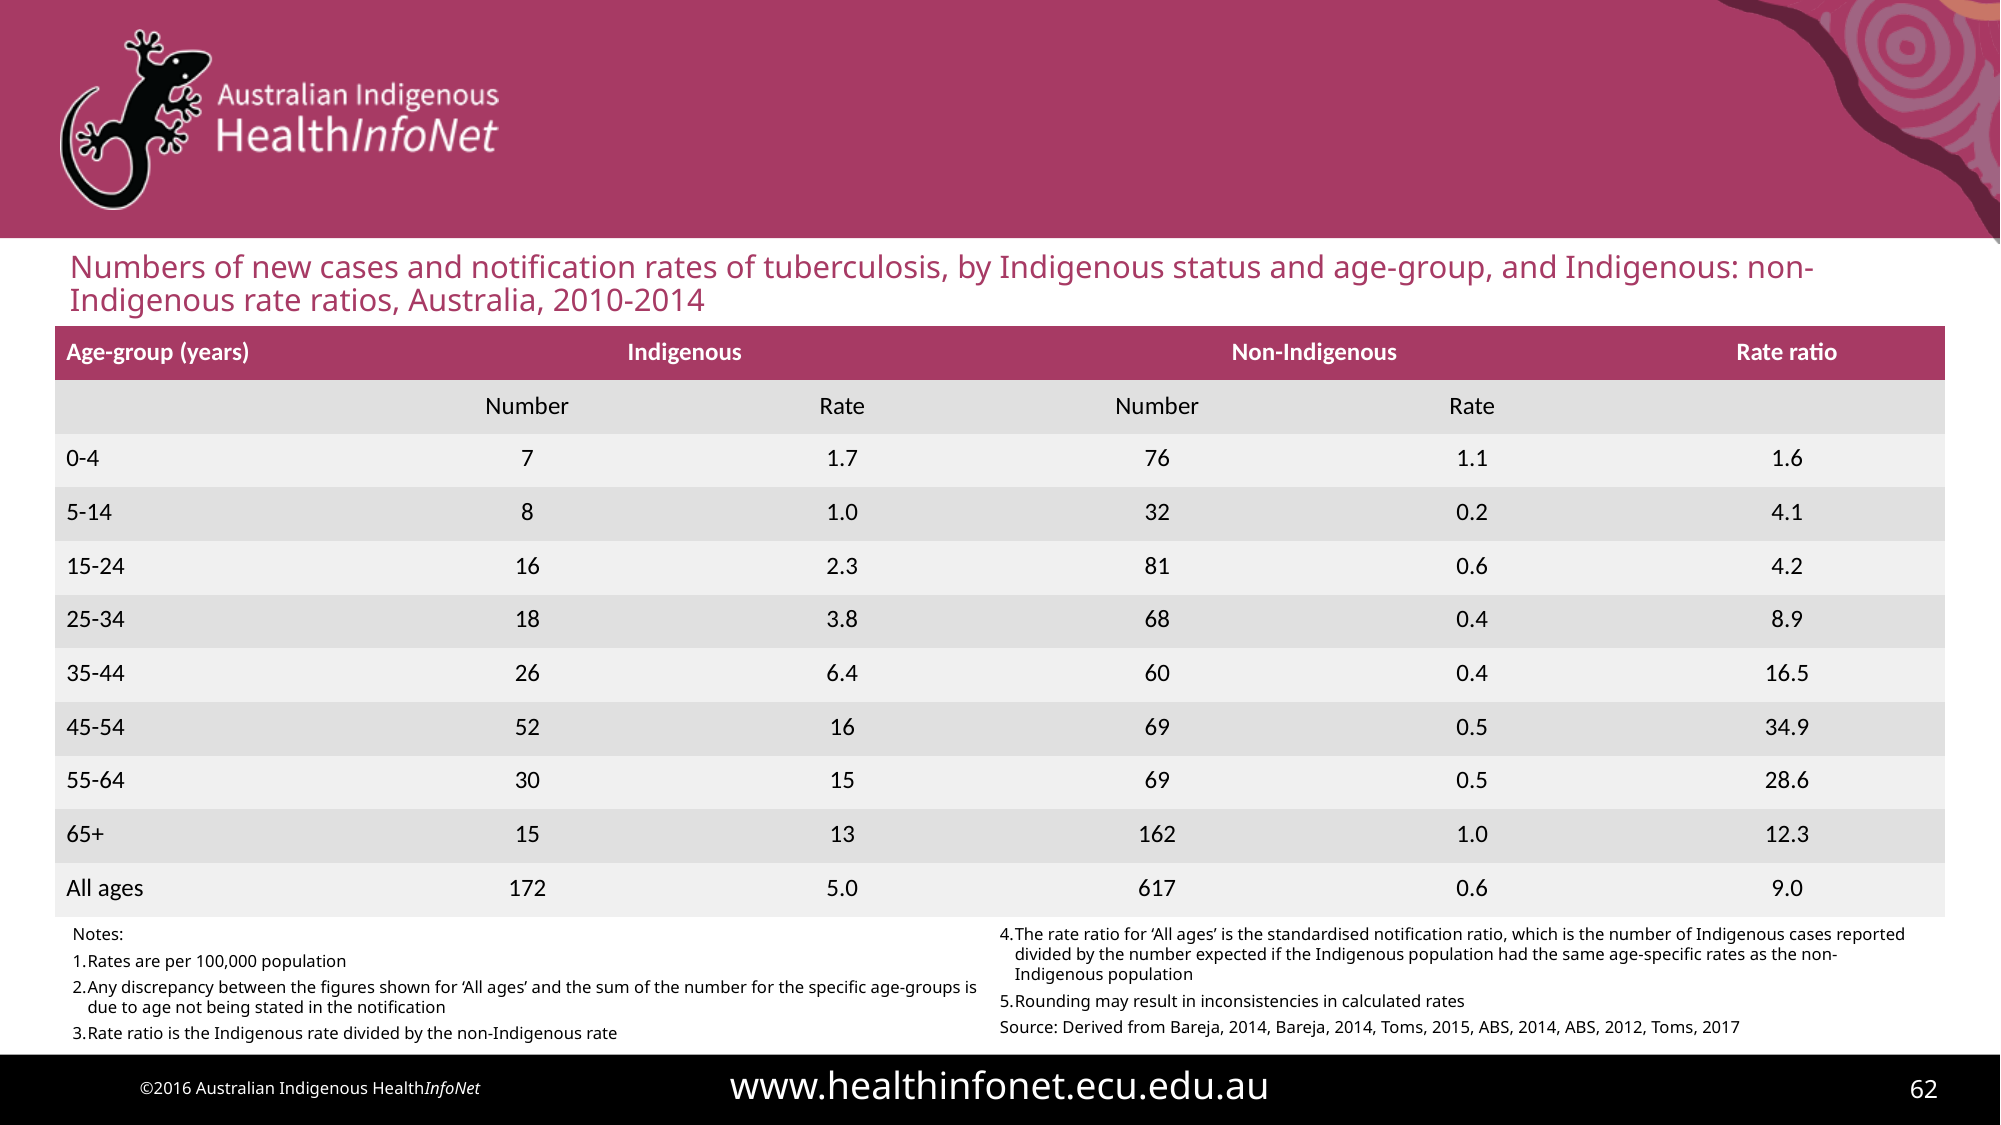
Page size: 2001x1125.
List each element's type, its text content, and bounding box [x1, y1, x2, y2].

table_cell 2.3 [685, 541, 1000, 595]
table_cell 30 [370, 756, 685, 809]
table_header Age-group (years) [55, 326, 370, 380]
table_cell 0.4 [1315, 648, 1630, 702]
text_box Notes: Rates are per 100,000 population Any discrepancy between the figures shown for ‘All ages’ and the sum of the number for the specific age-groups is due to age not being stated in the notification Rate ratio is the Indigenous rate divided by the non-Indigenous rate The rate ratio for ‘All ages’ is the standardised notification ratio, which is the number of Indigenous cases reported divided by the number expected if the Indigenous population had the same age-specific rates as the non-Indigenous population Rounding may result in inconsistencies in calculated rates Source: Derived from Bareja, 2014, Bareja, 2014, Toms, 2015, ABS, 2014, ABS, 2012, Toms, 2017 [54, 916, 1945, 1039]
table_header Non-Indigenous [1000, 326, 1630, 380]
table_header Indigenous [370, 326, 1000, 380]
table_cell [55, 380, 370, 434]
table_cell 1.1 [1315, 434, 1630, 487]
table_cell 0.5 [1315, 702, 1630, 756]
table_cell 0.2 [1315, 487, 1630, 541]
picture [60, 29, 499, 210]
table_cell 1.7 [685, 434, 1000, 487]
table_cell 0.6 [1315, 541, 1630, 595]
table_cell 0-4 [55, 434, 370, 487]
table_cell 68 [1000, 595, 1315, 648]
picture [1673, 0, 2000, 279]
table_cell Number [1000, 380, 1315, 434]
table_cell 69 [1000, 756, 1315, 809]
table_cell 16 [685, 702, 1000, 756]
table_cell 26 [370, 648, 685, 702]
table_cell 1.6 [1630, 434, 1945, 487]
table_cell 12.3 [1630, 809, 1945, 863]
table_cell 35-44 [55, 648, 370, 702]
table_cell 13 [685, 809, 1000, 863]
table_cell 76 [1000, 434, 1315, 487]
table_cell Rate [1315, 380, 1630, 434]
table_cell All ages [55, 863, 370, 916]
table_cell 60 [1000, 648, 1315, 702]
table_cell 69 [1000, 702, 1315, 756]
table_cell 34.9 [1630, 702, 1945, 756]
table_cell 81 [1000, 541, 1315, 595]
table_cell 25-34 [55, 595, 370, 648]
table_cell 162 [1000, 809, 1315, 863]
table_cell 15 [685, 756, 1000, 809]
table_cell 7 [370, 434, 685, 487]
table_cell 16 [370, 541, 685, 595]
title Numbers of new cases and notification rates of tuberculosis, by Indigenous status and age-group, and Indigenous: non-Indigenous rate ratios, Australia, 2010-2014 [55, 243, 1945, 326]
table_cell 8 [370, 487, 685, 541]
table_cell 65+ [55, 809, 370, 863]
table_cell 6.4 [685, 648, 1000, 702]
table_cell 617 [1000, 863, 1315, 916]
table_header Rate ratio [1630, 326, 1945, 380]
table_cell 52 [370, 702, 685, 756]
table_cell 9.0 [1630, 863, 1945, 916]
table_cell 28.6 [1630, 756, 1945, 809]
table_cell 0.6 [1315, 863, 1630, 916]
table_cell 1.0 [685, 487, 1000, 541]
table_cell 4.1 [1630, 487, 1945, 541]
table_cell 55-64 [55, 756, 370, 809]
table_cell 15 [370, 809, 685, 863]
table_cell 45-54 [55, 702, 370, 756]
table_cell 18 [370, 595, 685, 648]
table_cell 1.0 [1315, 809, 1630, 863]
table_cell 32 [1000, 487, 1315, 541]
table_cell 16.5 [1630, 648, 1945, 702]
table_cell 4.2 [1630, 541, 1945, 595]
table_cell Rate [685, 380, 1000, 434]
table_cell 5-14 [55, 487, 370, 541]
table_cell 8.9 [1630, 595, 1945, 648]
table_cell 0.4 [1315, 595, 1630, 648]
table_cell 15-24 [55, 541, 370, 595]
table_cell [1630, 380, 1945, 434]
table_cell 172 [370, 863, 685, 916]
table_cell 5.0 [685, 863, 1000, 916]
table_cell 0.5 [1315, 756, 1630, 809]
table_cell 3.8 [685, 595, 1000, 648]
table_cell Number [370, 380, 685, 434]
